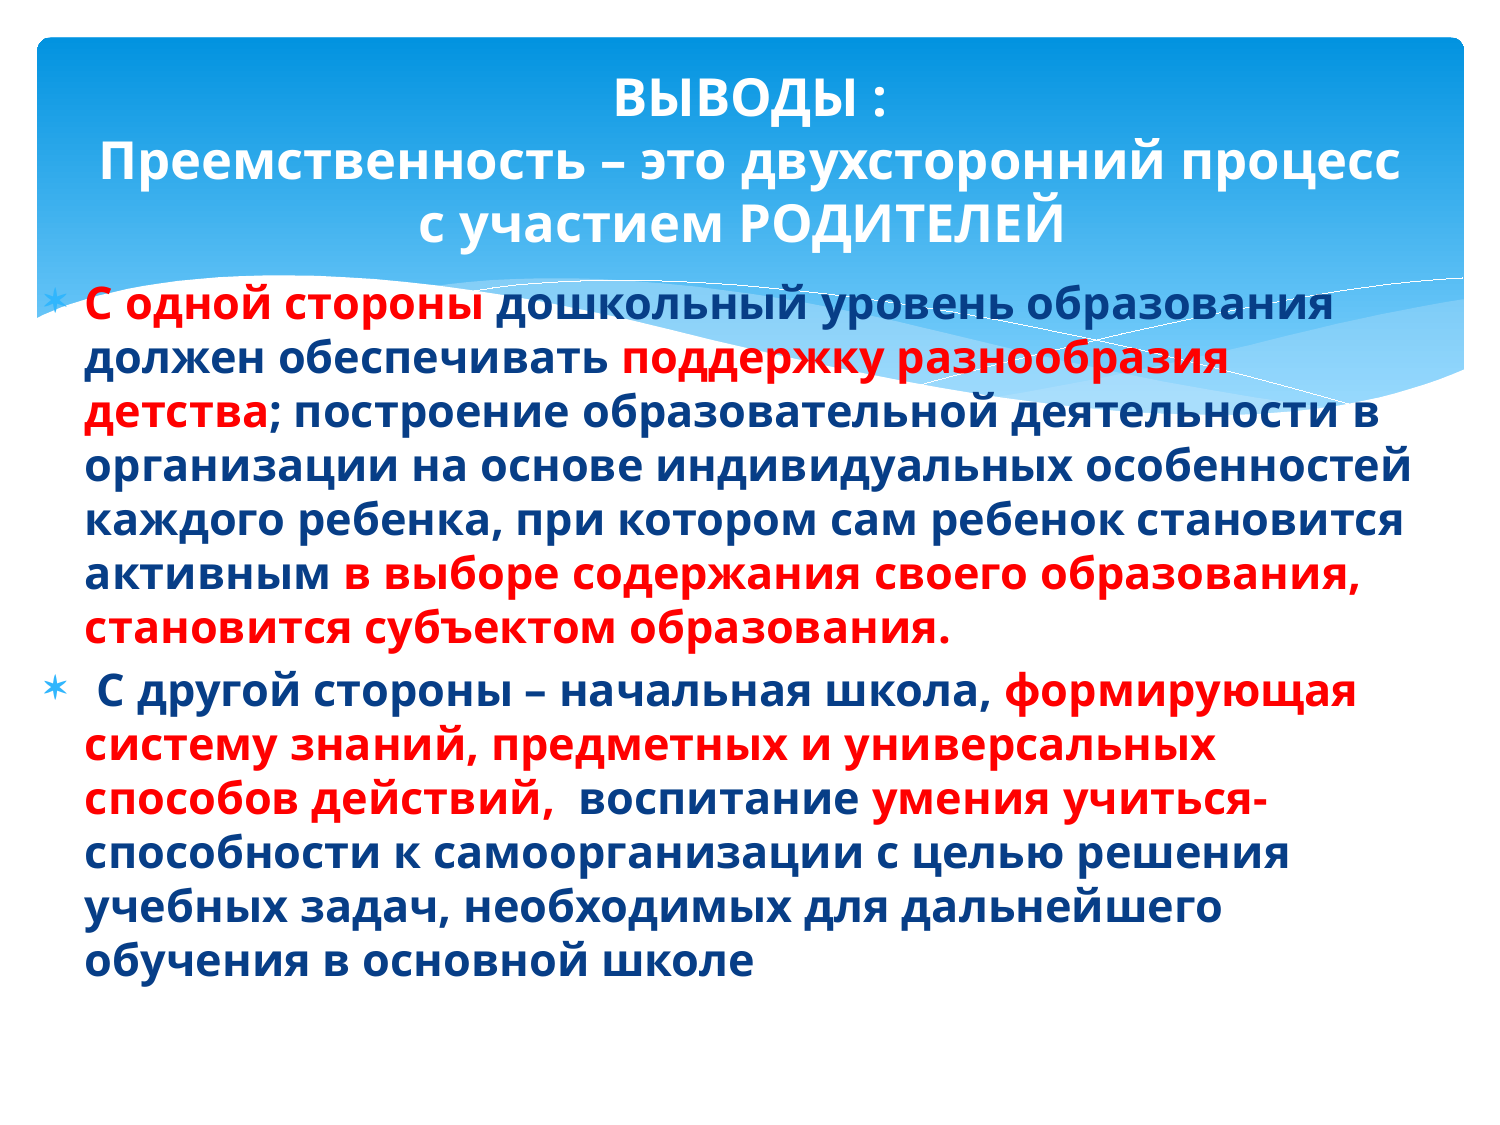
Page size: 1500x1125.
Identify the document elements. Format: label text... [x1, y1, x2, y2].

list С одной стороны дошкольный уровень образования должен обеспечивать поддержку разнообразия детства; построение образовательной деятельности в организации на основе индивидуальных особенностей каждого ребенка, при котором сам ребенок становится активным в выборе содержания своего образования, становится субъектом образования. С другой стороны – начальная школа, формирующая систему знаний, предметных и универсальных способов действий, воспитание умения учиться- способности к самоорганизации с целью решения учебных задач, необходимых для дальнейшего обучения в основной школе [29, 267, 1447, 1000]
title ВЫВОДЫ : Преемственность – это двухсторонний процесс с участием РОДИТЕЛЕЙ [75, 55, 1425, 261]
